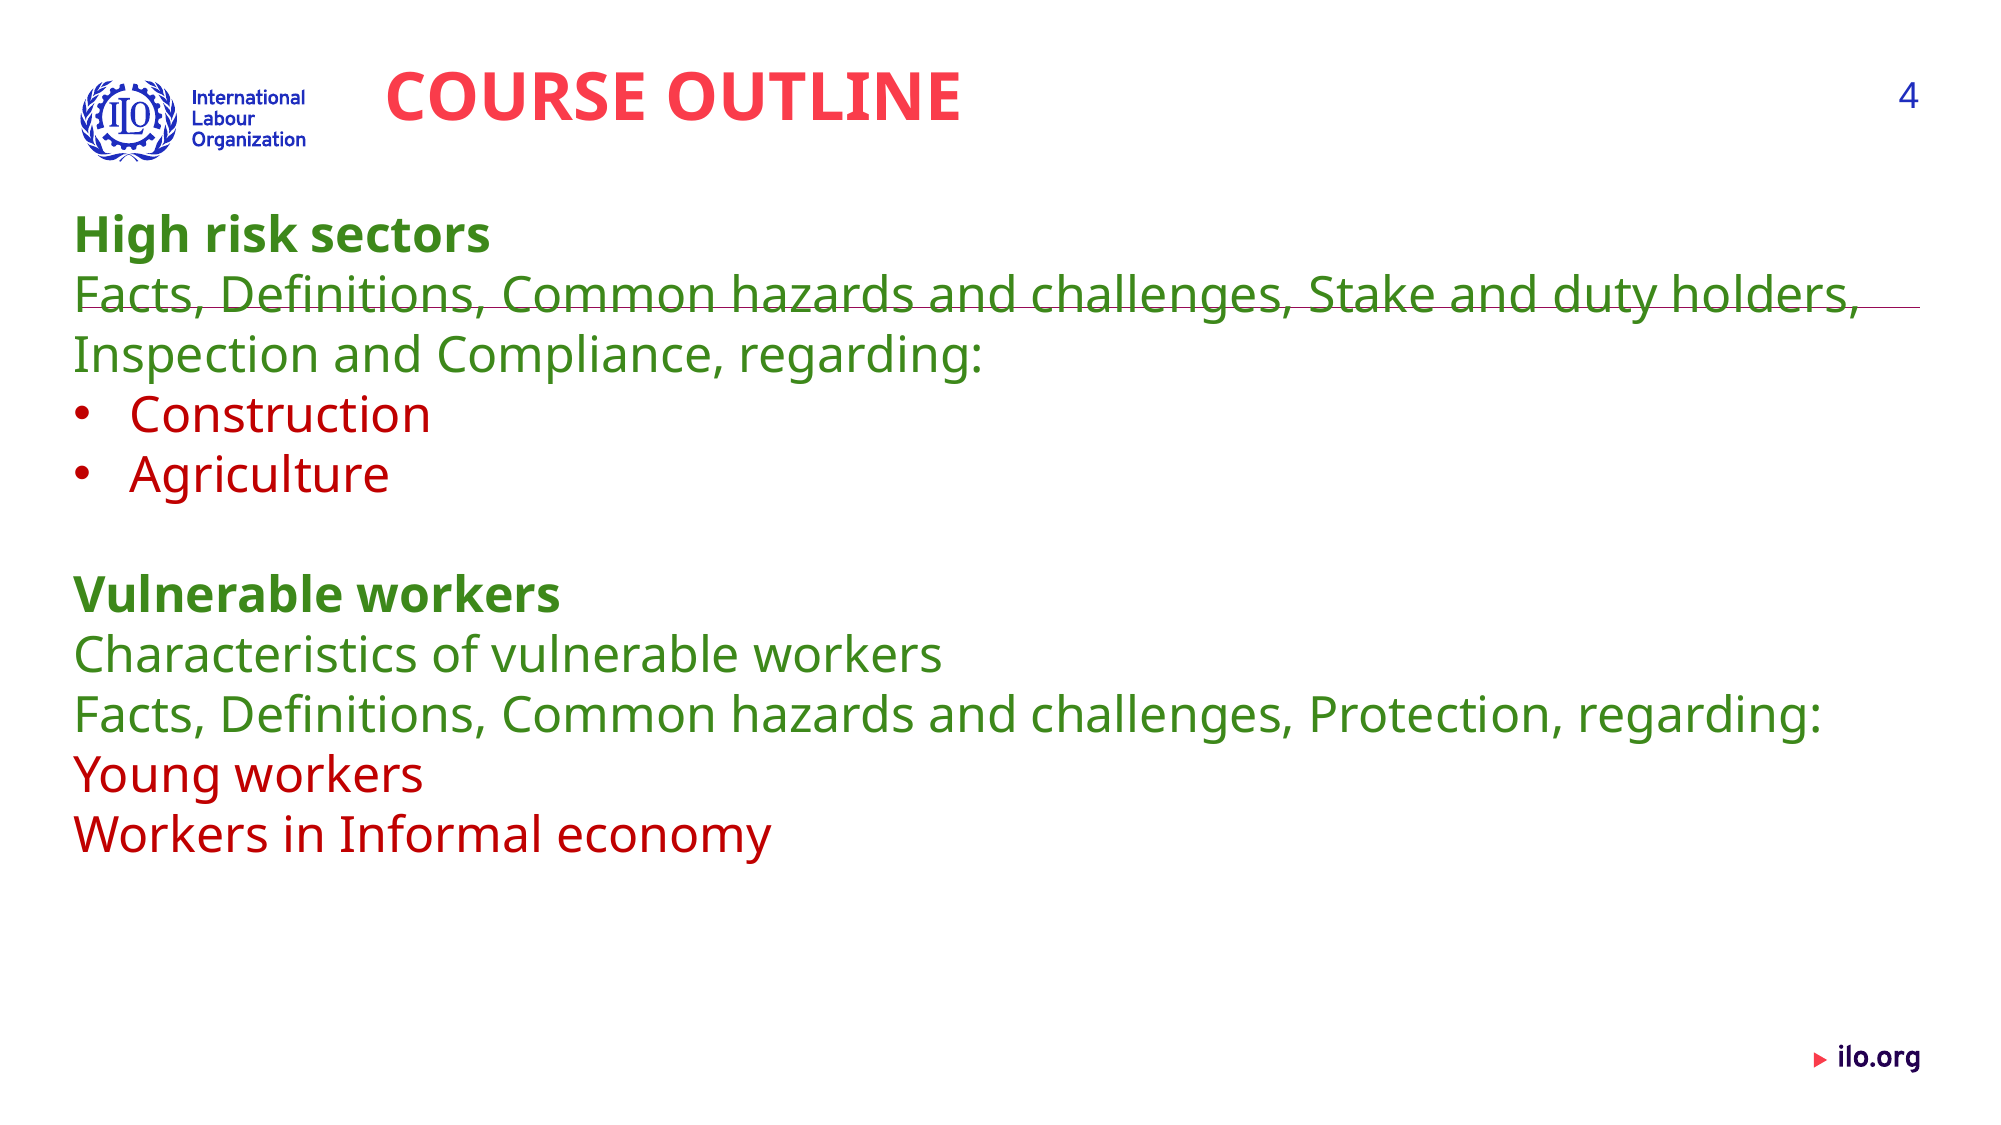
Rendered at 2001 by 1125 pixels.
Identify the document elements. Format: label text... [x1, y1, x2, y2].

text_box COURSE OUTLINE [370, 46, 2000, 142]
text_box High risk sectors Facts, Definitions, Common hazards and challenges, Stake and duty holders, Inspection and Compliance, regarding: Construction Agriculture Vulnerable workers Characteristics of vulnerable workers Facts, Definitions, Common hazards and challenges, Protection, regarding: Young workers Workers in Informal economy [58, 195, 1967, 871]
